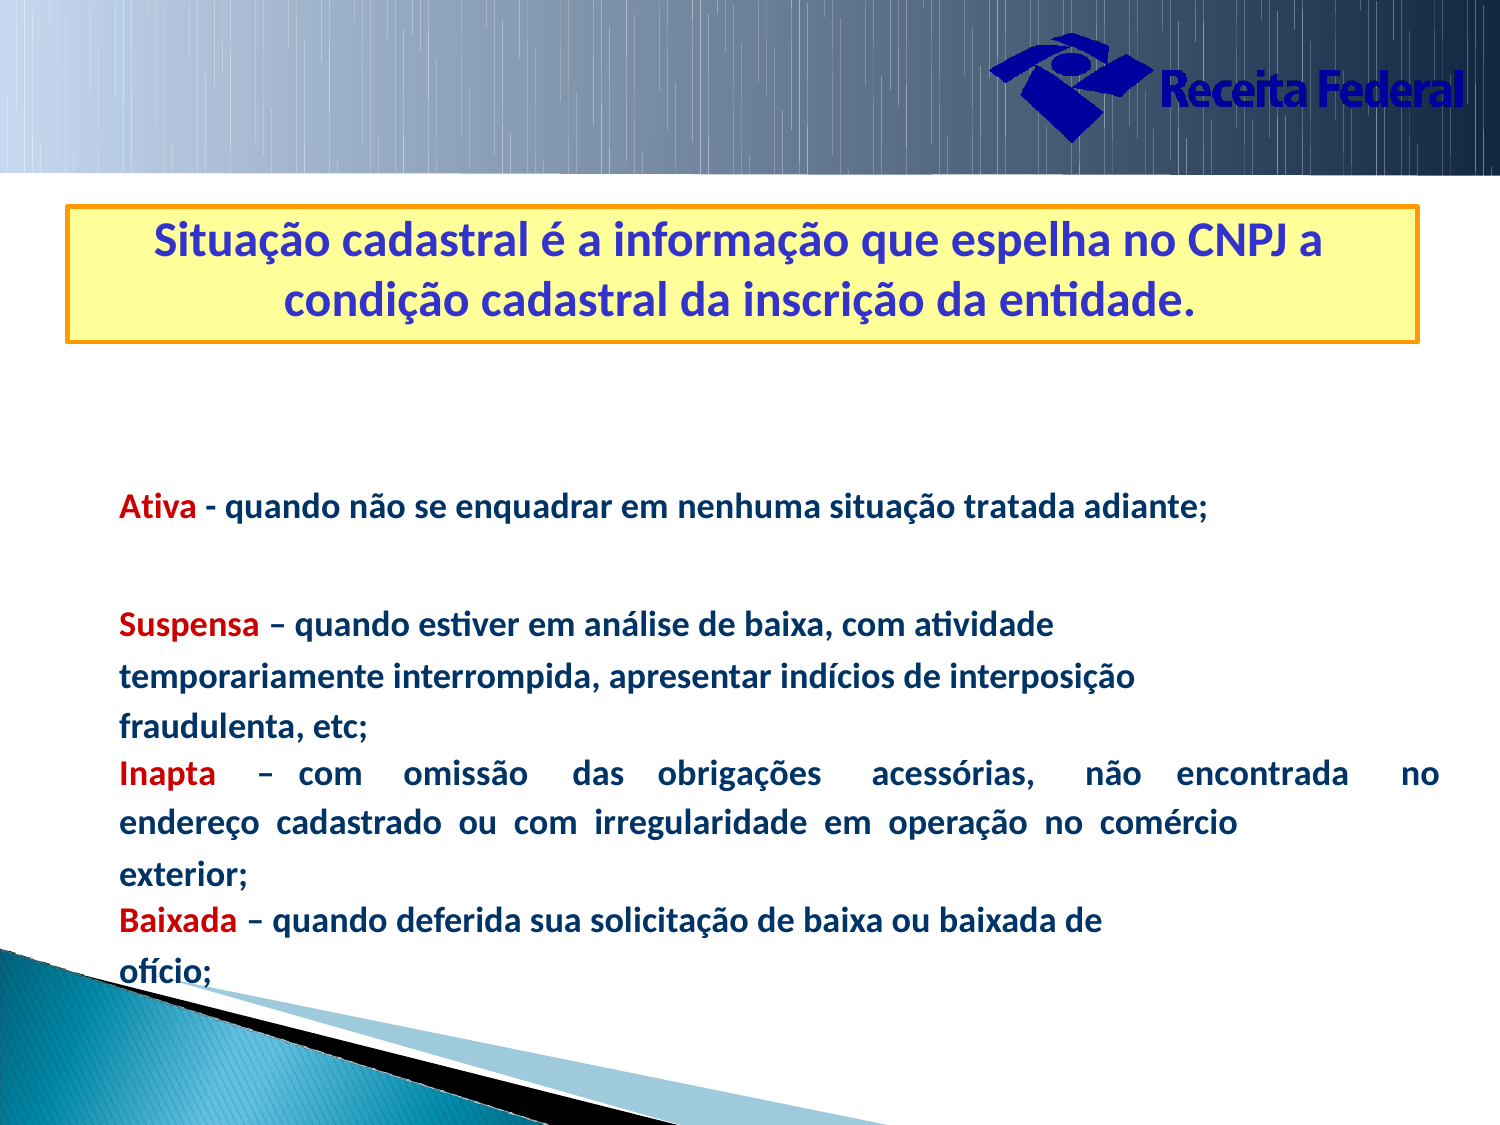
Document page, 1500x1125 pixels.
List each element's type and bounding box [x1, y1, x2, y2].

text_box [117, 606, 1303, 753]
text_box [869, 754, 1068, 801]
text_box [0, 804, 1455, 1125]
text_box [117, 754, 239, 801]
text_box [1398, 754, 1455, 801]
text_box [1083, 754, 1159, 801]
text_box [117, 488, 1378, 534]
text_box [254, 754, 386, 801]
text_box [0, 0, 1500, 176]
text_box [655, 754, 854, 801]
text_box [67, 206, 1418, 343]
text_box [401, 754, 555, 801]
text_box [1174, 754, 1384, 801]
text_box [570, 754, 641, 801]
